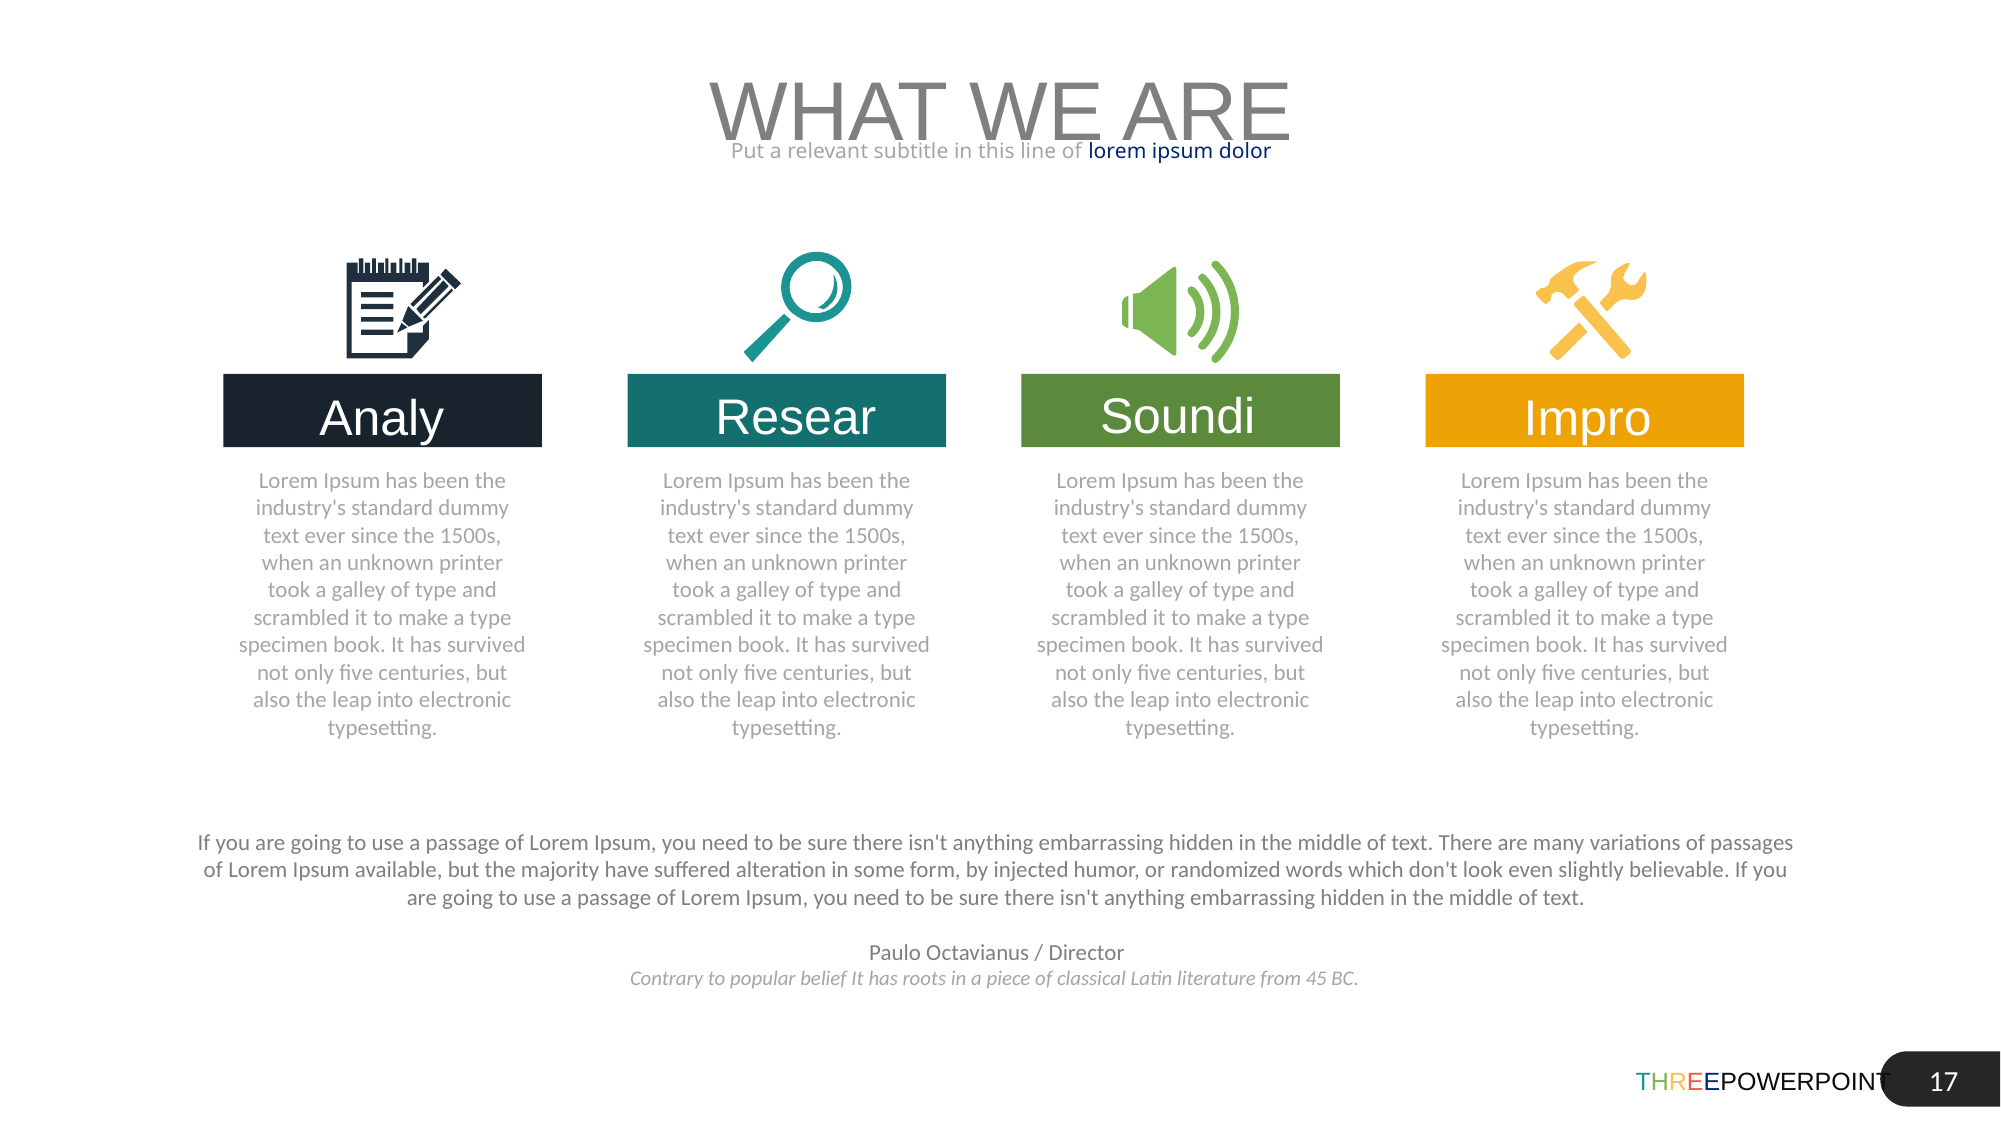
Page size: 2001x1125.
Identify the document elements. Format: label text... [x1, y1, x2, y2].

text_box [1122, 260, 1240, 364]
text_box Improve [1501, 377, 1674, 454]
text_box Put a relevant subtitle in this line of lorem ipsum dolor [713, 118, 1290, 182]
text_box Lorem Ipsum has been the industry's standard dummy text ever since the 1500s, when an unknown printer took a galley of type and scrambled it to make a type specimen book. It has survived not only five centuries, but also the leap into electronic typesetting. [223, 457, 542, 780]
text_box [1549, 322, 1588, 361]
text_box [627, 373, 947, 448]
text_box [346, 258, 462, 359]
text_box [1425, 373, 1745, 448]
text_box If you are going to use a passage of Lorem Ipsum, you need to be sure there isn't anything embarrassing hidden in the middle of text. There are many variations of passages of Lorem Ipsum available, but the majority have suffered alteration in some form, by injected humor, or randomized words which don't look even slightly believable. If you are going to use a passage of Lorem Ipsum, you need to be sure there isn't anything embarrassing hidden in the middle of text. Paulo Octavianus / Director Contrary to popular belief It has roots in a piece of classical Latin literature from 45 BC. [171, 819, 1832, 998]
text_box Lorem Ipsum has been the industry's standard dummy text ever since the 1500s, when an unknown printer took a galley of type and scrambled it to make a type specimen book. It has survived not only five centuries, but also the leap into electronic typesetting. [1425, 457, 1745, 780]
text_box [743, 248, 856, 363]
text_box Lorem Ipsum has been the industry's standard dummy text ever since the 1500s, when an unknown printer took a galley of type and scrambled it to make a type specimen book. It has survived not only five centuries, but also the leap into electronic typesetting. [627, 457, 947, 780]
text_box [1574, 295, 1631, 359]
text_box Lorem Ipsum has been the industry's standard dummy text ever since the 1500s, when an unknown printer took a galley of type and scrambled it to make a type specimen book. It has survived not only five centuries, but also the leap into electronic typesetting. [1021, 457, 1340, 780]
text_box [1599, 262, 1647, 312]
text_box ‹#› [1913, 1055, 1974, 1106]
text_box Analyze [295, 377, 468, 454]
text_box [223, 373, 542, 448]
text_box [1021, 373, 1340, 448]
text_box Sounding [1083, 375, 1272, 452]
text_box WHAT WE ARE [663, 0, 1340, 154]
text_box Research [696, 376, 896, 453]
text_box [1535, 261, 1597, 304]
